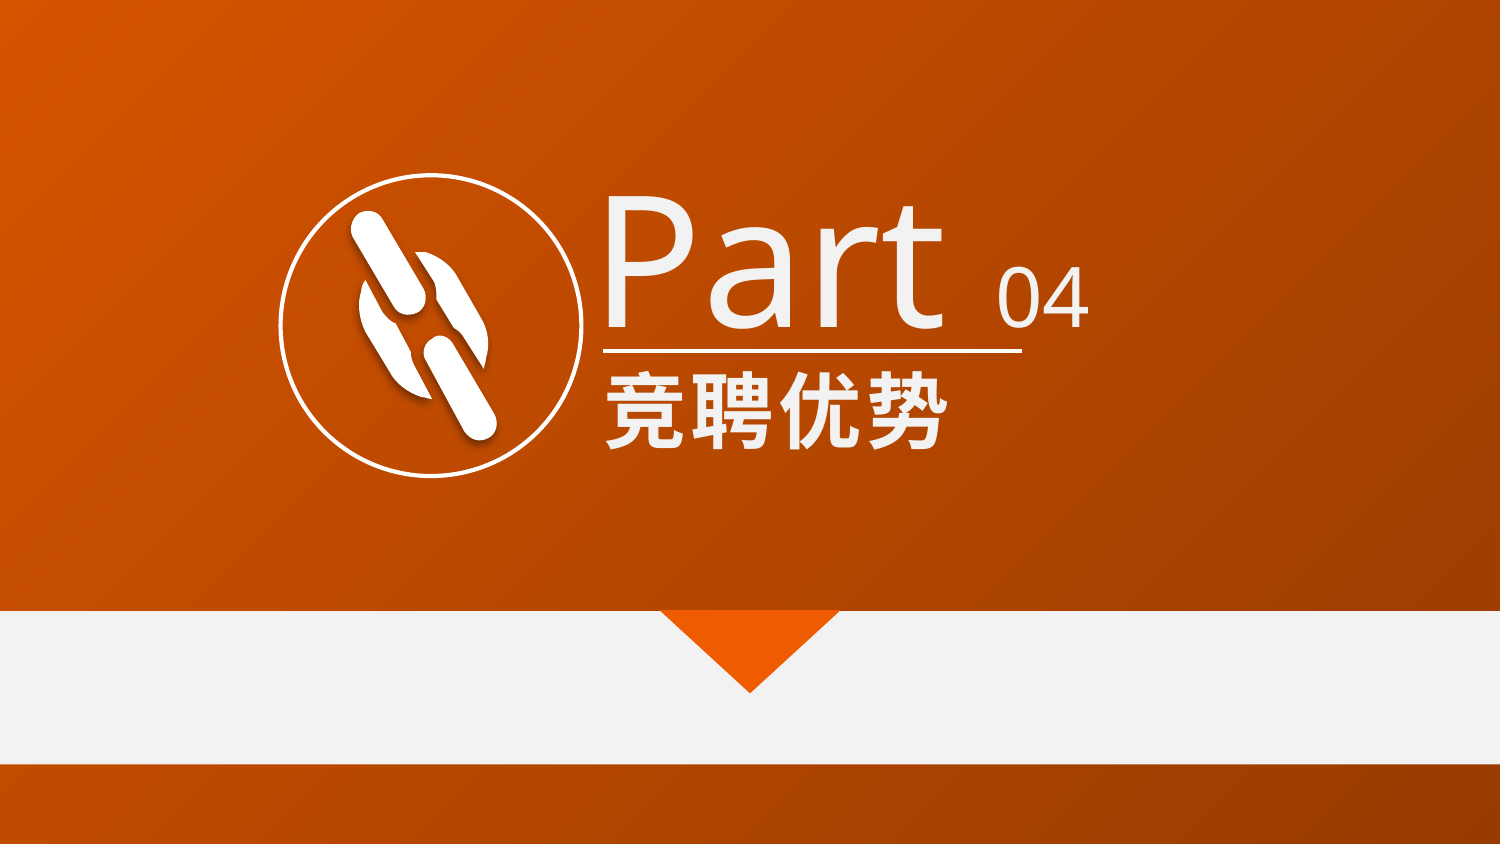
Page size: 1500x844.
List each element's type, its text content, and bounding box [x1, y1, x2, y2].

text_box [0, 609, 1500, 766]
text_box 竞聘优势 [591, 350, 1361, 468]
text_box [280, 174, 582, 477]
text_box [657, 608, 843, 695]
text_box [0, 766, 1500, 844]
text_box Part 04 [580, 173, 1270, 336]
text_box [0, 0, 1500, 609]
